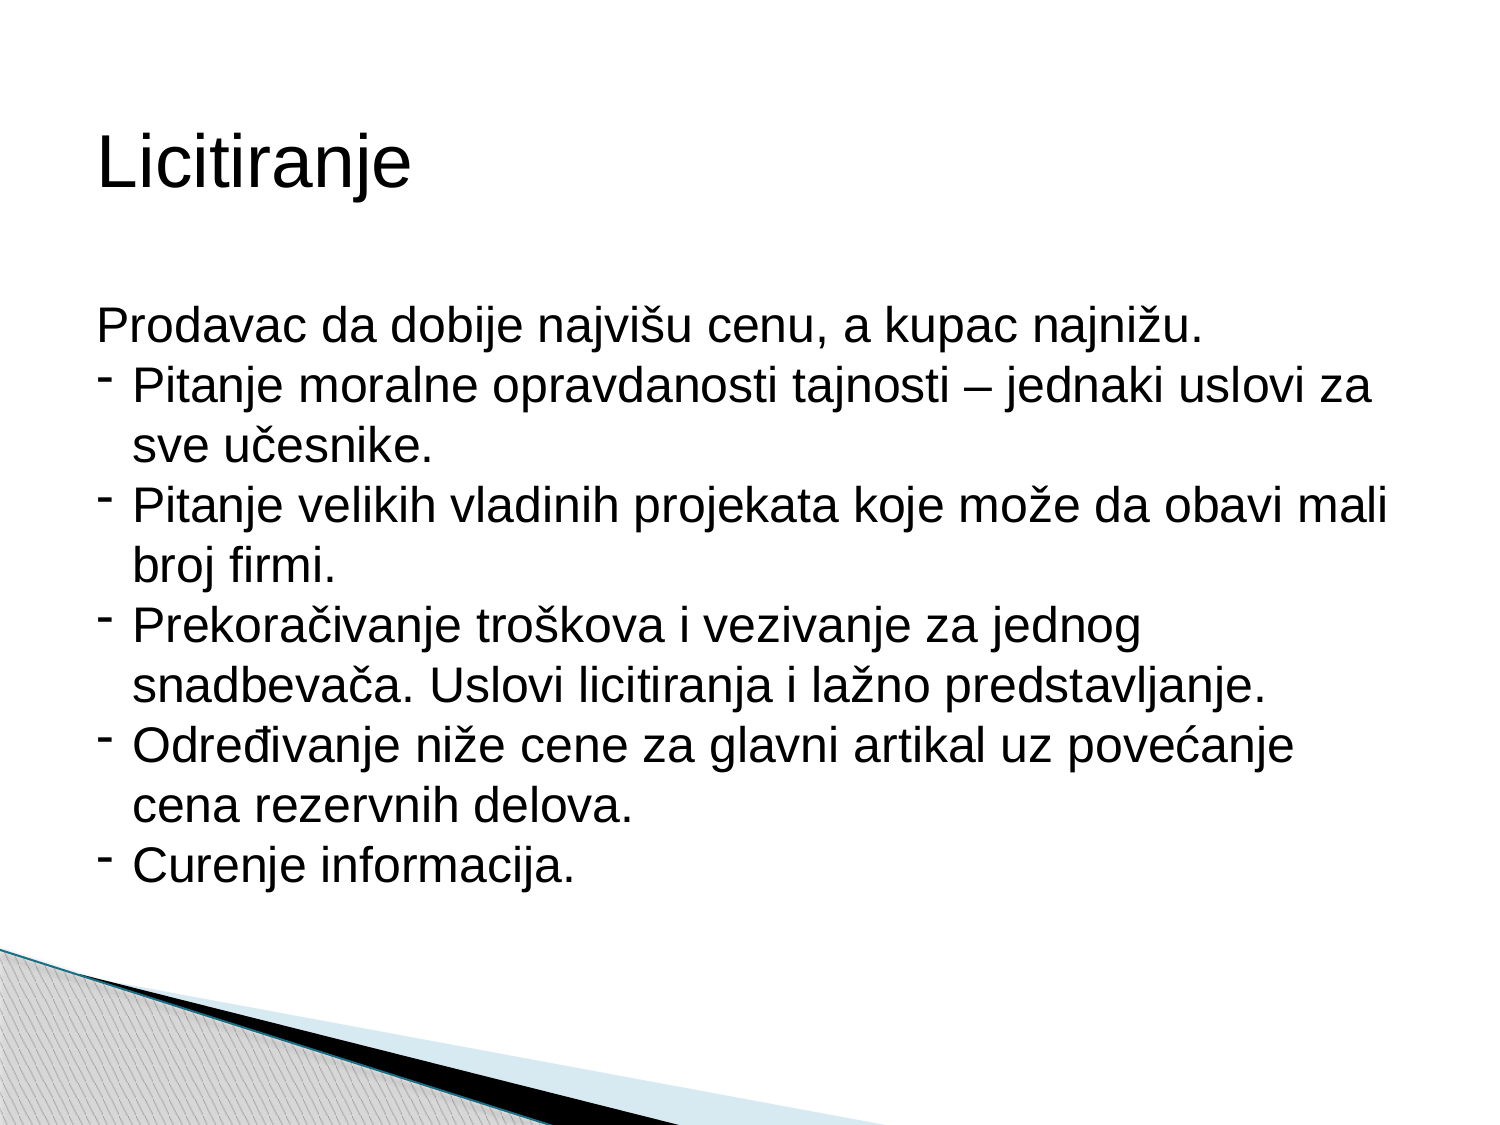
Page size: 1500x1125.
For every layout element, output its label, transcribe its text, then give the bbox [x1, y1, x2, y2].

text_box Licitiranje Prodavac da dobije najvišu cenu, a kupac najnižu. Pitanje moralne opravdanosti tajnosti – jednaki uslovi za sve učesnike. Pitanje velikih vladinih projekata koje može da obavi mali broj firmi. Prekoračivanje troškova i vezivanje za jednog snadbevača. Uslovi licitiranja i lažno predstavljanje. Određivanje niže cene za glavni artikal uz povećanje cena rezervnih delova. Curenje informacija. [81, 105, 1430, 961]
